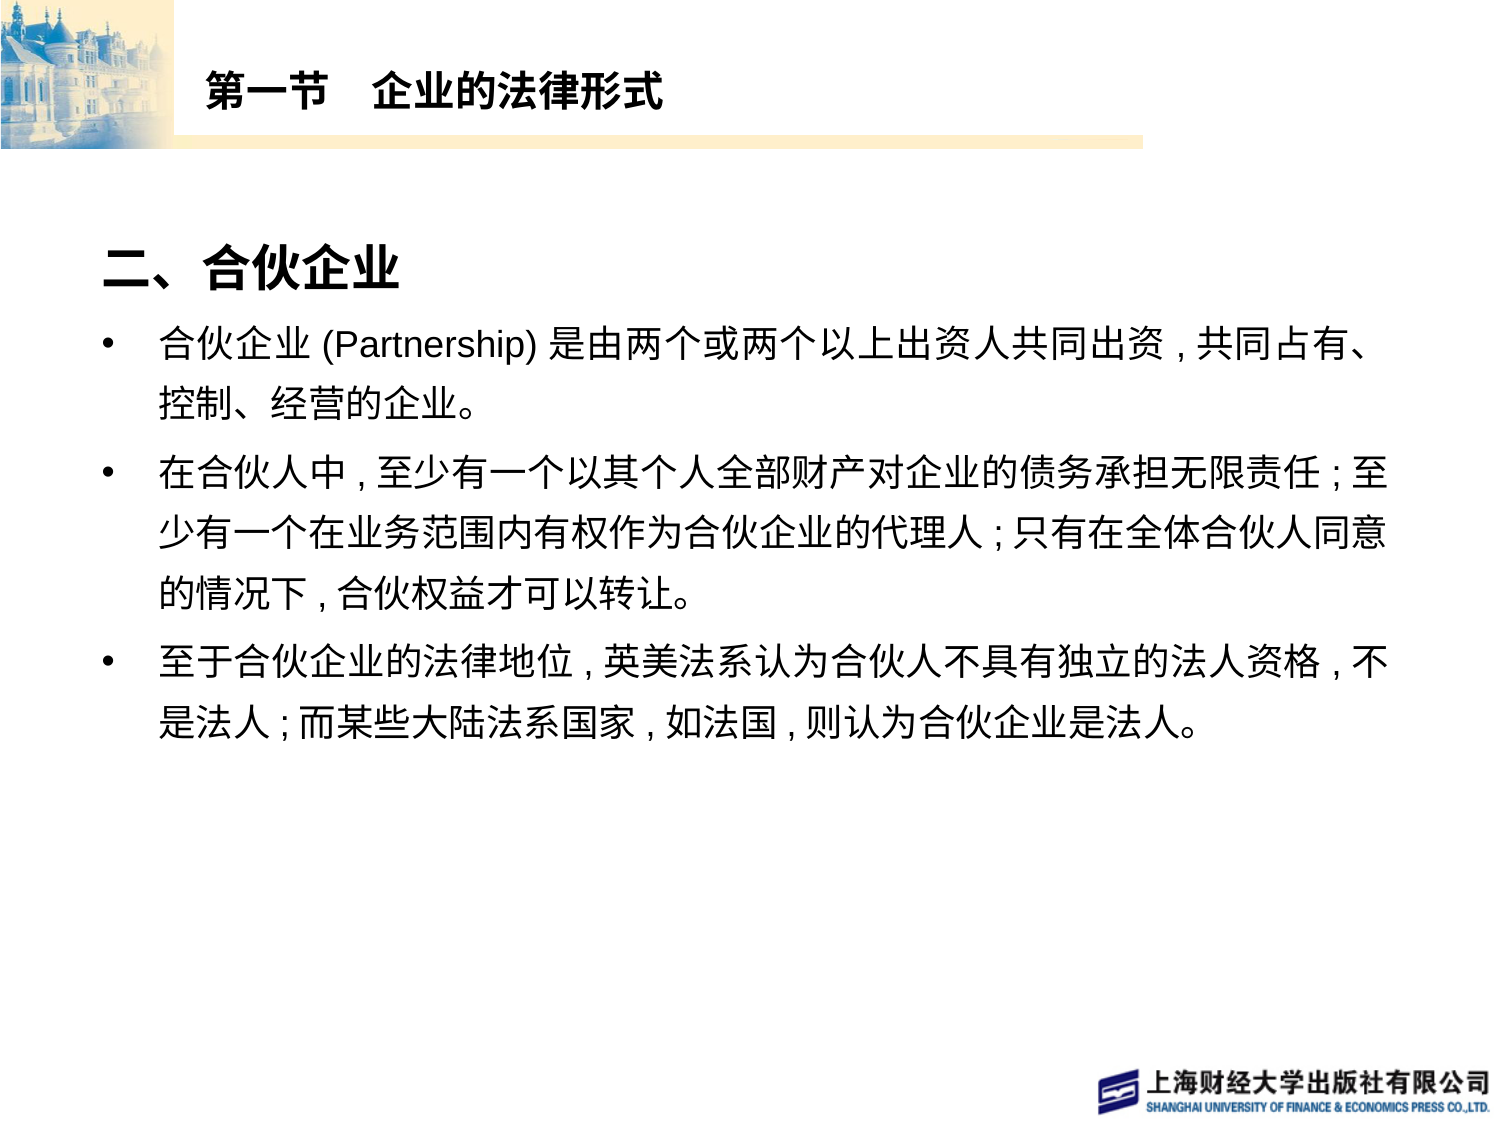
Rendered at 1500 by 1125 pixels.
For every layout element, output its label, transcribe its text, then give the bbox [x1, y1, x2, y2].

list 二、合伙企业 合伙企业(Partnership)是由两个或两个以上出资人共同出资,共同占有、控制、经营的企业。 在合伙人中,至少有一个以其个人全部财产对企业的债务承担无限责任;至少有一个在业务范围内有权作为合伙企业的代理人;只有在全体合伙人同意的情况下,合伙权益才可以转让。 至于合伙企业的法律地位,英美法系认为合伙人不具有独立的法人资格,不是法人;而某些大陆法系国家,如法国,则认为合伙企业是法人。 [86, 207, 1404, 1071]
picture [0, 0, 1143, 149]
picture [1097, 1065, 1494, 1120]
title 第一节 企业的法律形式 [189, 36, 1262, 143]
